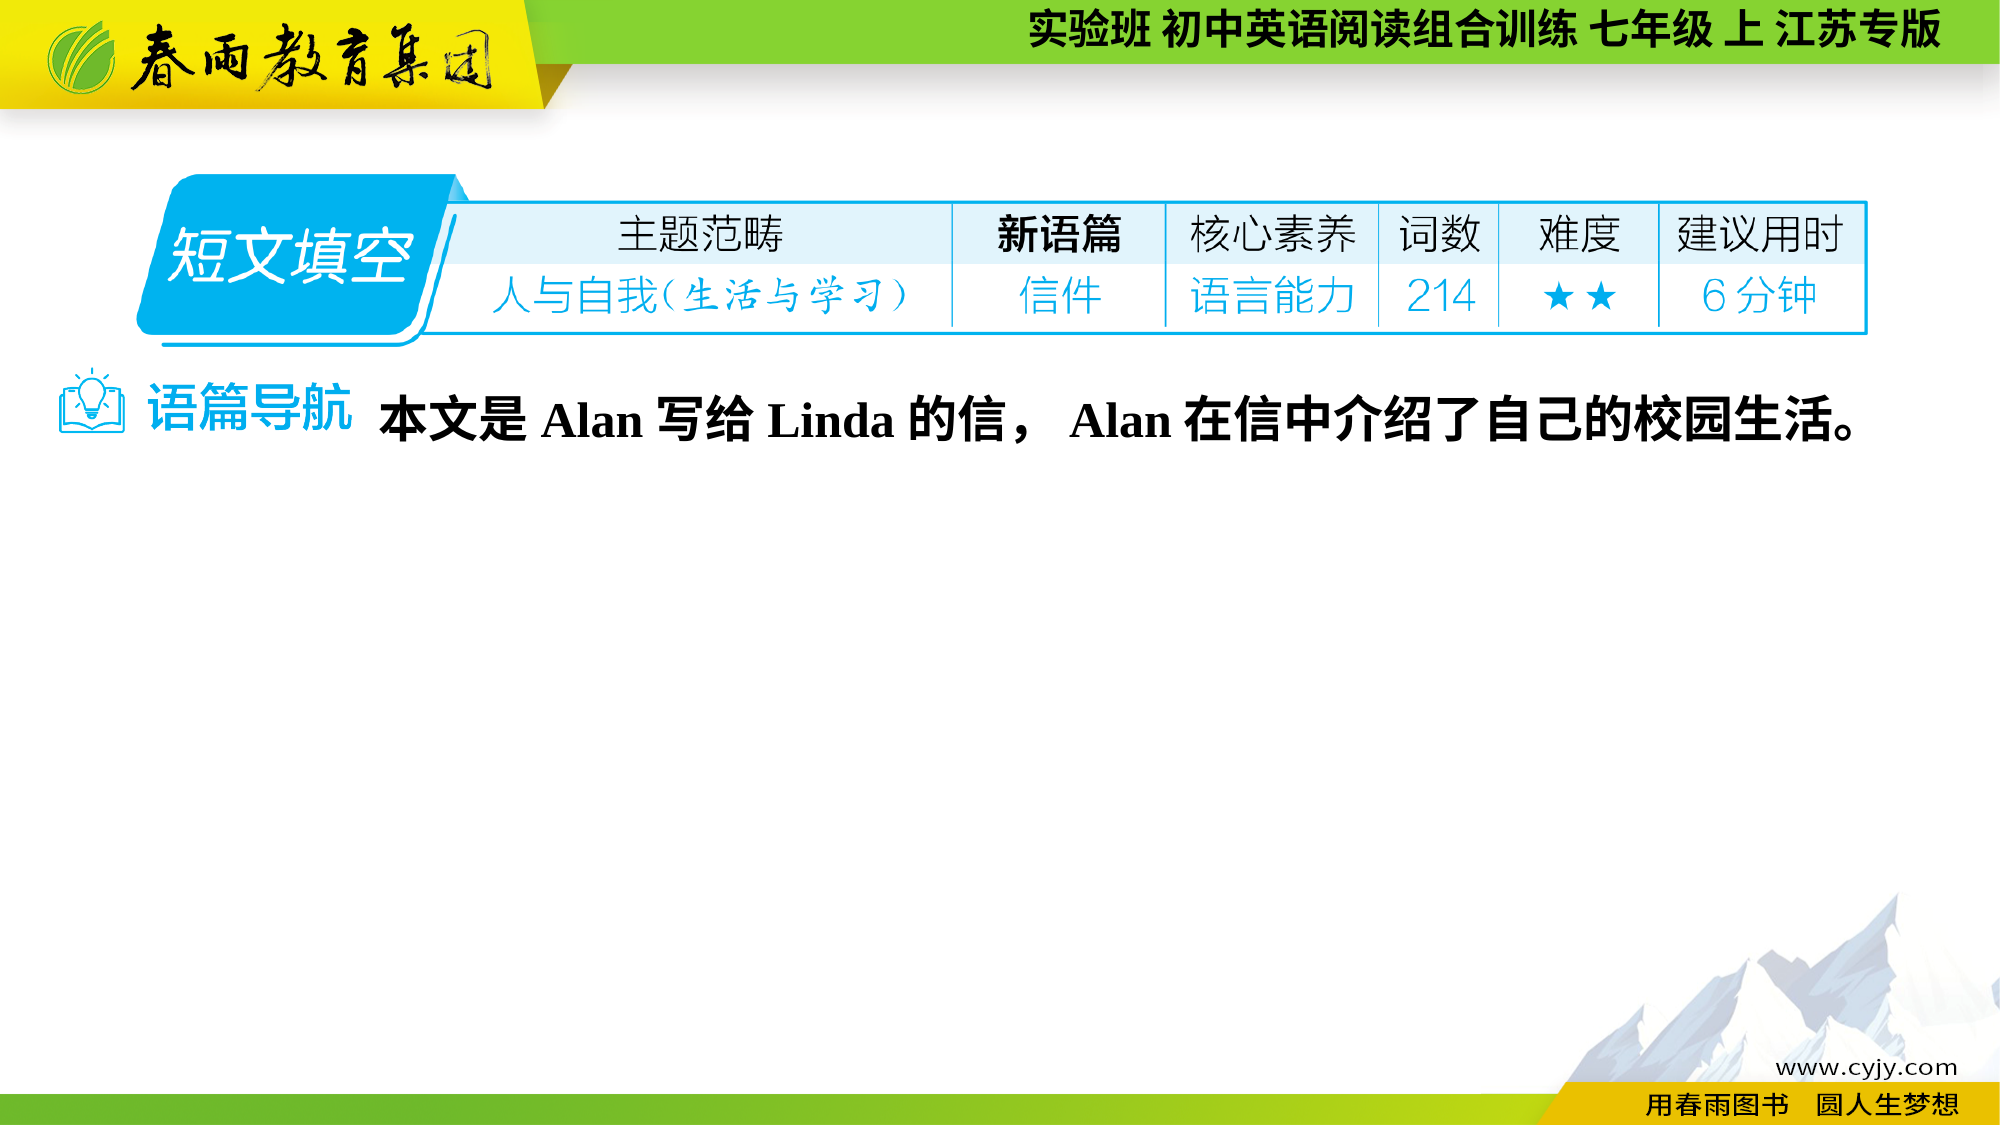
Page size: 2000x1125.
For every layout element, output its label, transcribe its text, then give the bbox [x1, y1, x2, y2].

picture [0, 0, 2000, 1125]
list 本文是Alan写给Linda的信，Alan在信中介绍了自己的校园生活。 [59, 350, 1944, 445]
